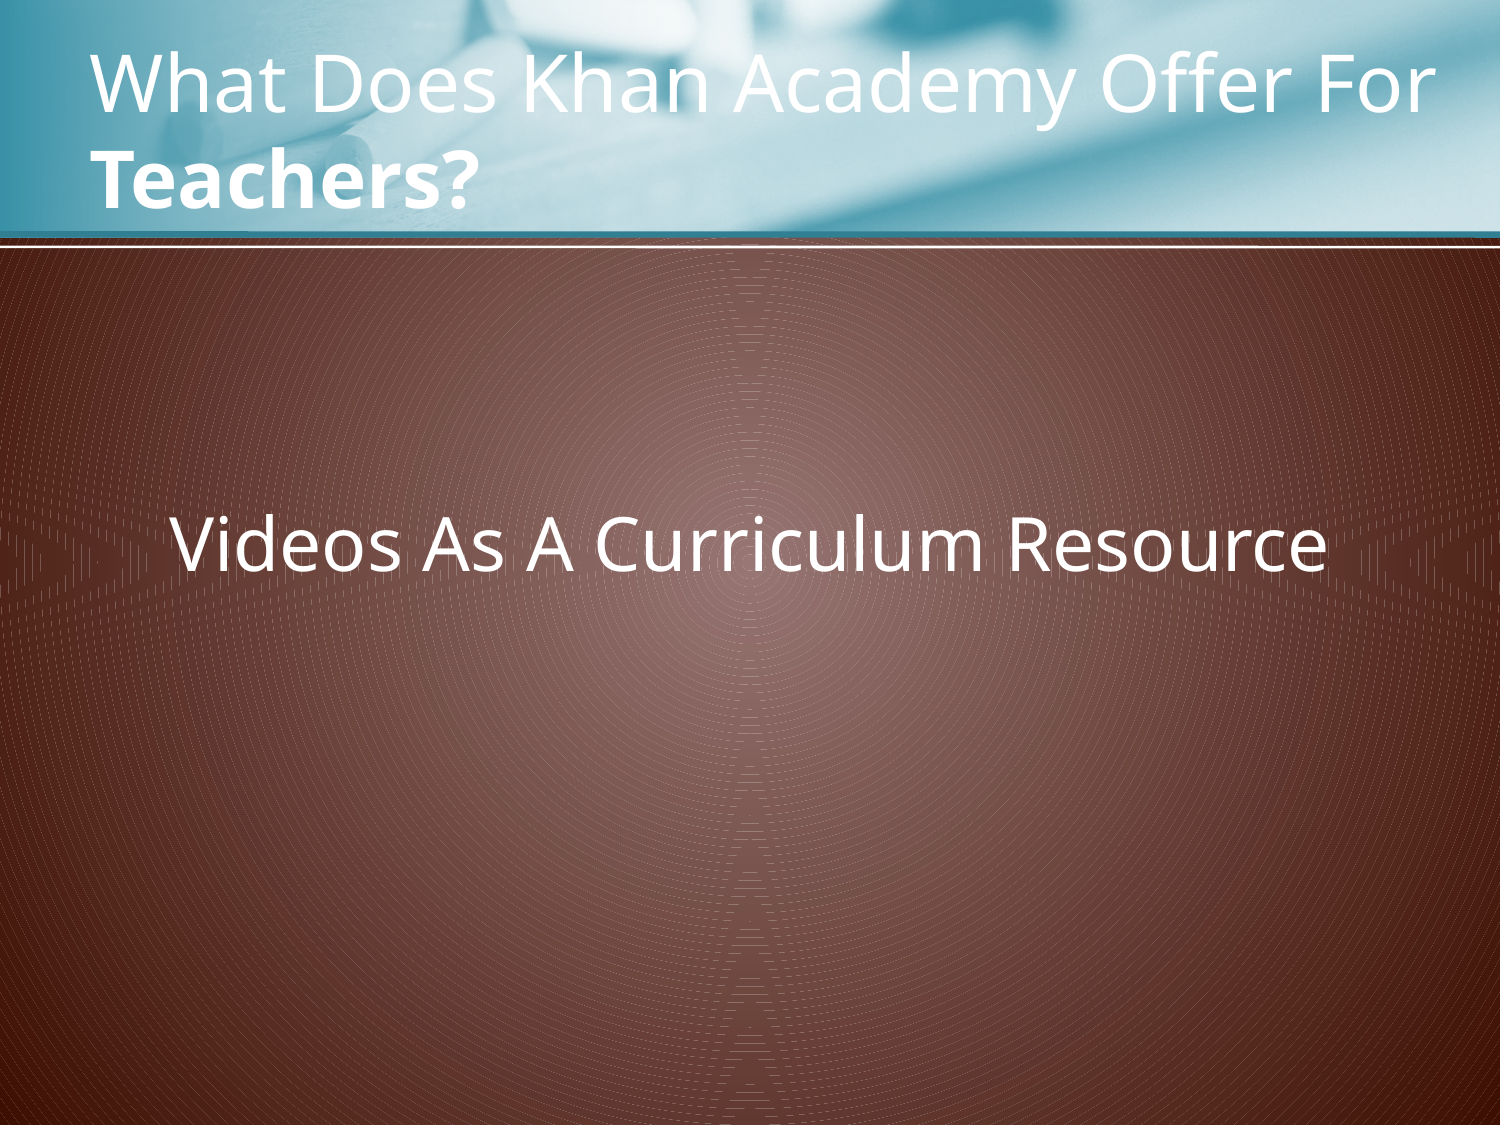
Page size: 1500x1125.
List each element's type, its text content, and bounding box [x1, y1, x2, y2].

list Videos As A Curriculum Resource [75, 262, 1425, 1005]
title What Does Khan Academy Offer For Teachers? [75, 24, 1463, 233]
